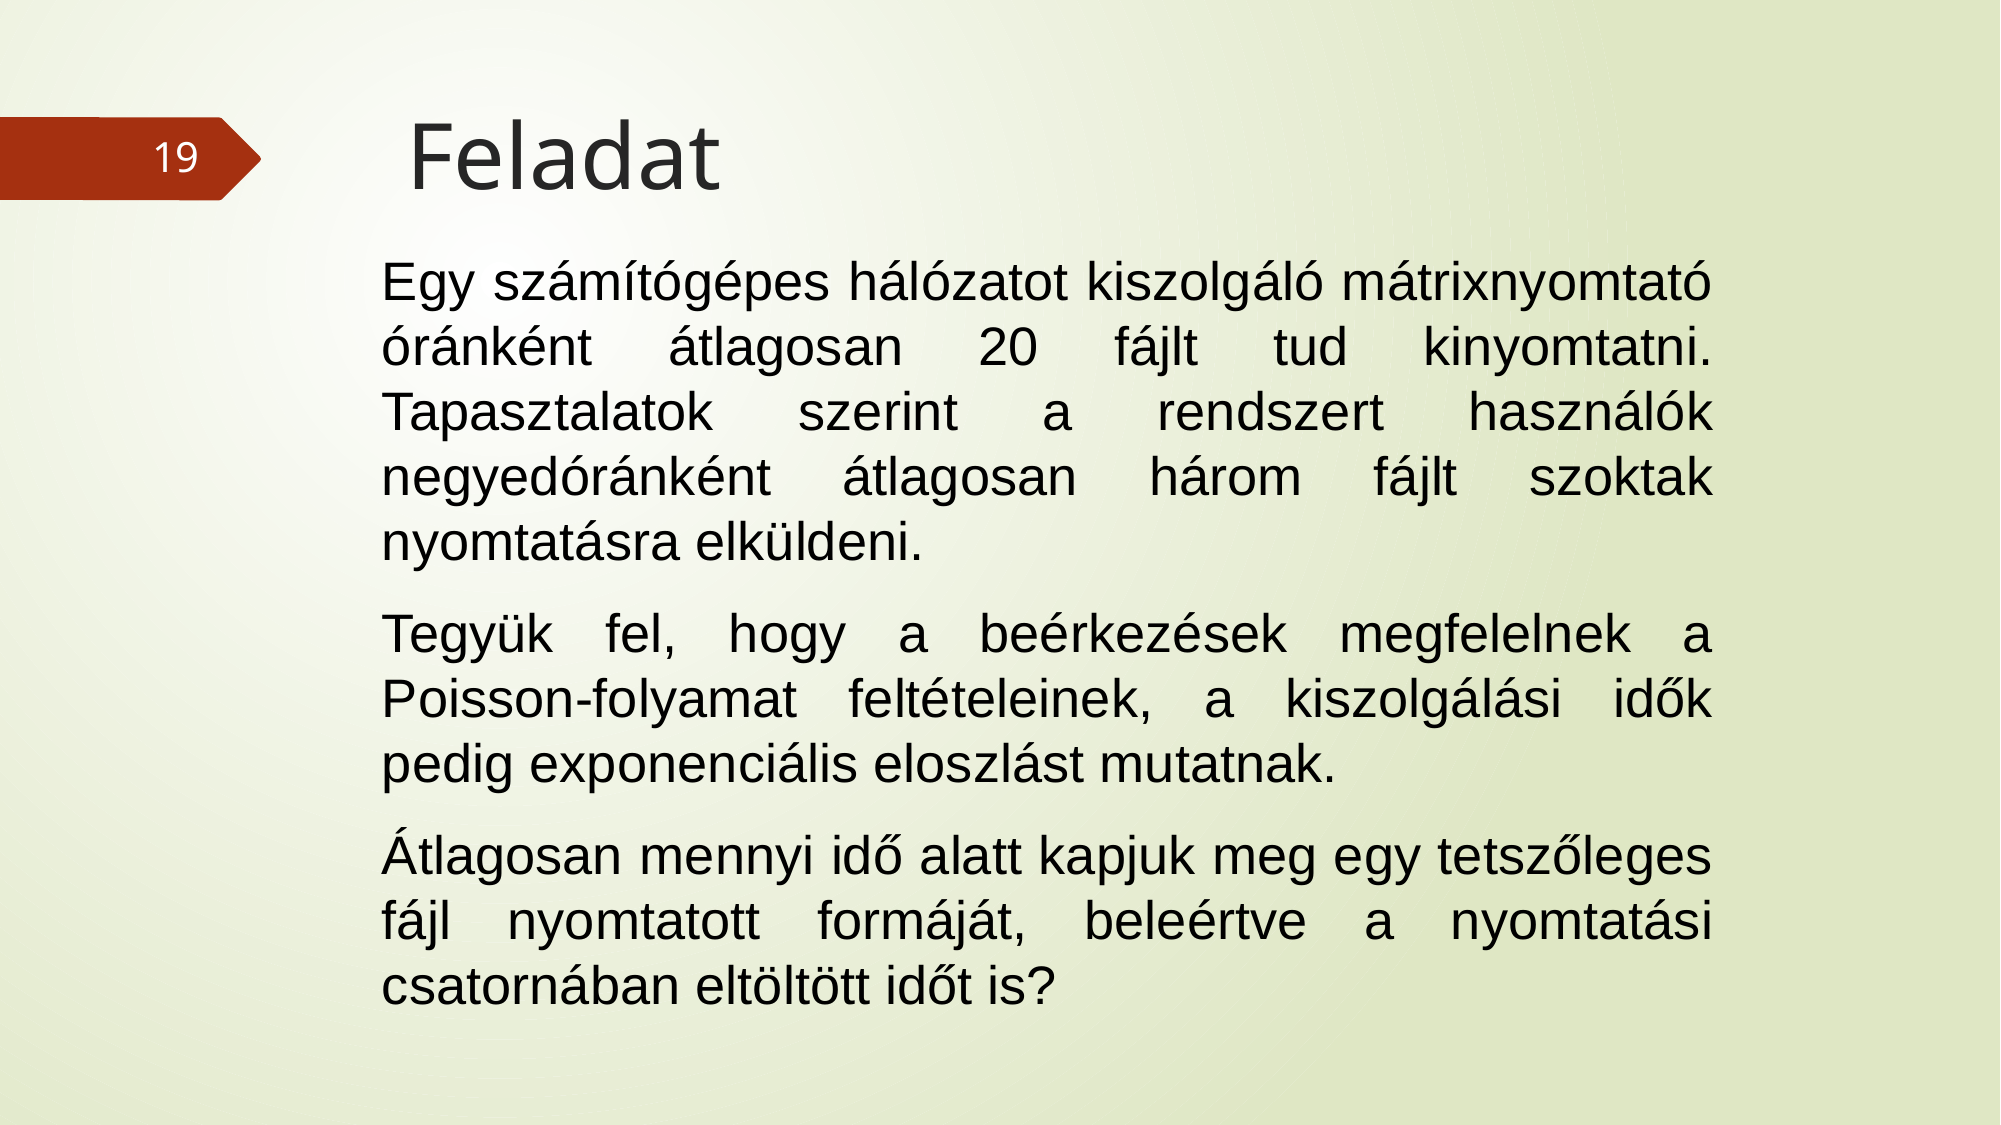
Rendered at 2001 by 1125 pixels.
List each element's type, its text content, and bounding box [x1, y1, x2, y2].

slide_number 19 [87, 129, 216, 190]
text_box Egy számítógépes hálózatot kiszolgáló mátrixnyomtató óránként átlagosan 20 fájlt tud kinyomtatni. Tapasztalatok szerint a rendszert használók negyedóránként átlagosan három fájlt szoktak nyomtatásra elküldeni. Tegyük fel, hogy a beérkezések megfelelnek a Poisson-folyamat feltételeinek, a kiszolgálási idők pedig exponenciális eloszlást mutatnak. Átlagosan mennyi idő alatt kapjuk meg egy tetszőleges fájl nyomtatott formáját, beleértve a nyomtatási csatornában eltöltött időt is? [367, 239, 1730, 1023]
title Feladat [391, 90, 1731, 217]
